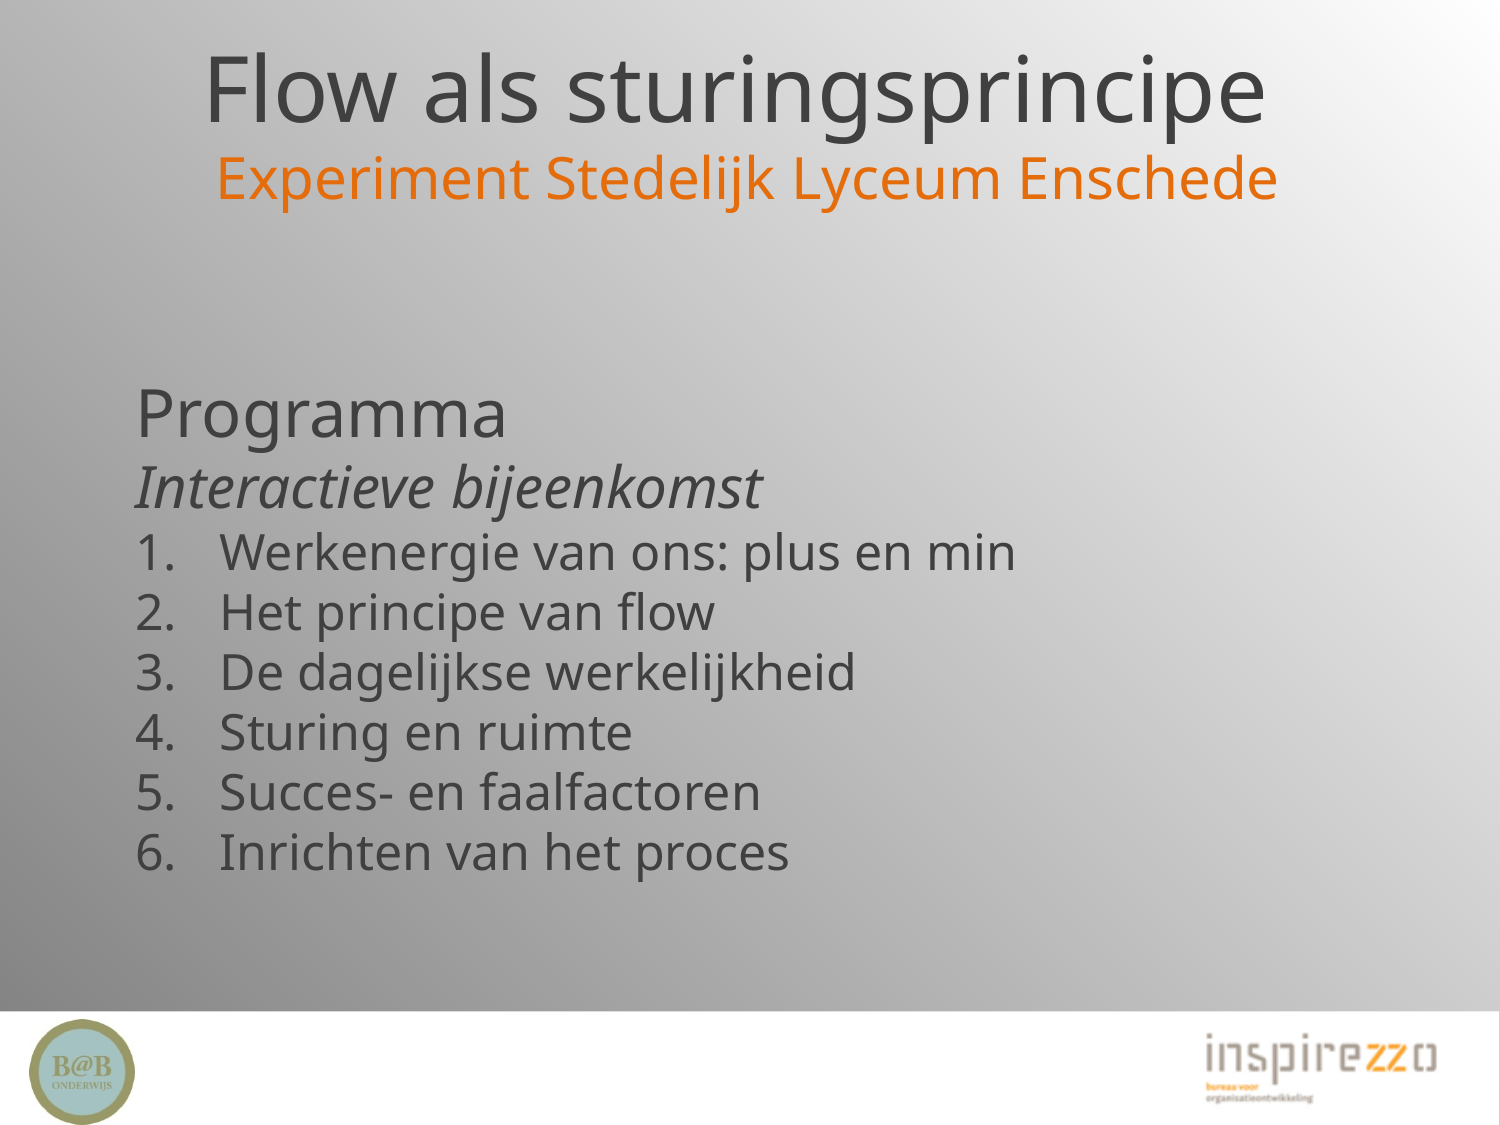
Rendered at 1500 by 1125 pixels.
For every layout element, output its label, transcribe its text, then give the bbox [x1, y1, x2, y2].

text_box Programma Interactieve bijeenkomst Werkenergie van ons: plus en min Het principe van flow De dagelijkse werkelijkheid Sturing en ruimte Succes- en faalfactoren Inrichten van het proces [120, 363, 1459, 958]
text_box Flow als sturingsprincipe Experiment Stedelijk Lyceum Enschede [18, 23, 1478, 219]
text_box [0, 1009, 1500, 1125]
picture [1091, 1015, 1494, 1123]
picture [29, 1019, 136, 1125]
